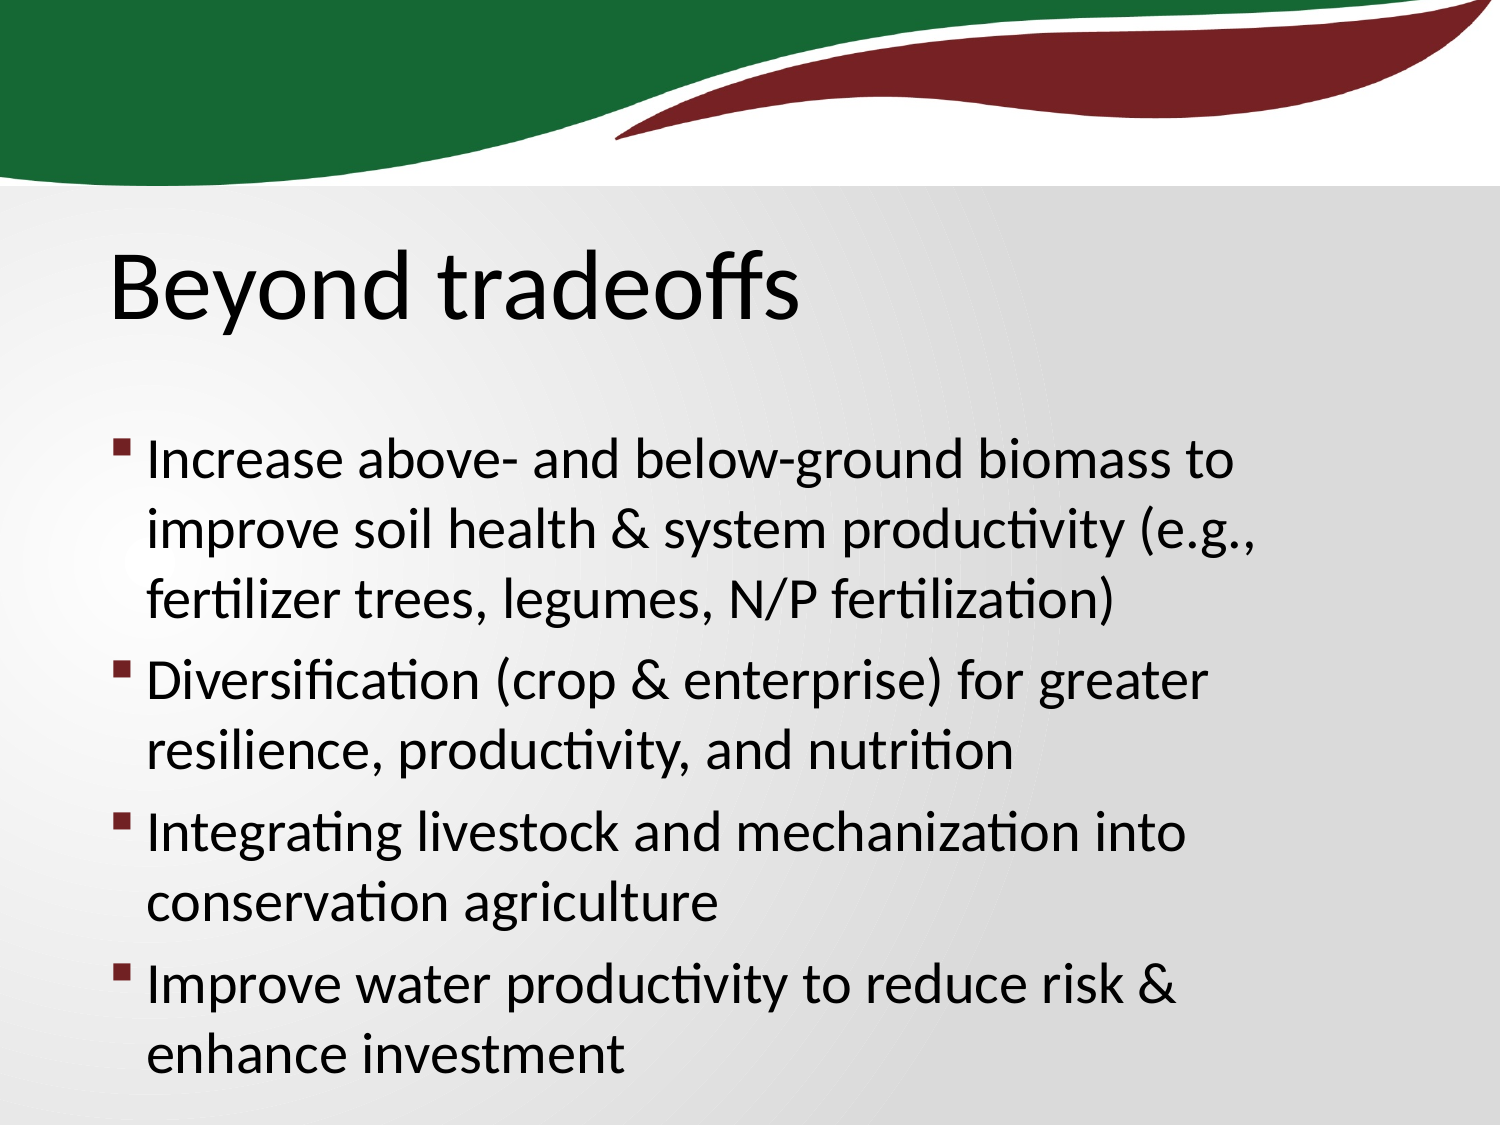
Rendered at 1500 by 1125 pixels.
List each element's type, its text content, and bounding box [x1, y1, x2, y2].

picture [0, 0, 1500, 186]
list Beyond tradeoffs [75, 212, 1325, 400]
list Increase above- and below-ground biomass to improve soil health & system productivity (e.g., fertilizer trees, legumes, N/P fertilization) Diversification (crop & enterprise) for greater resilience, productivity, and nutrition Integrating livestock and mechanization into conservation agriculture Improve water productivity to reduce risk & enhance investment [75, 412, 1350, 1075]
